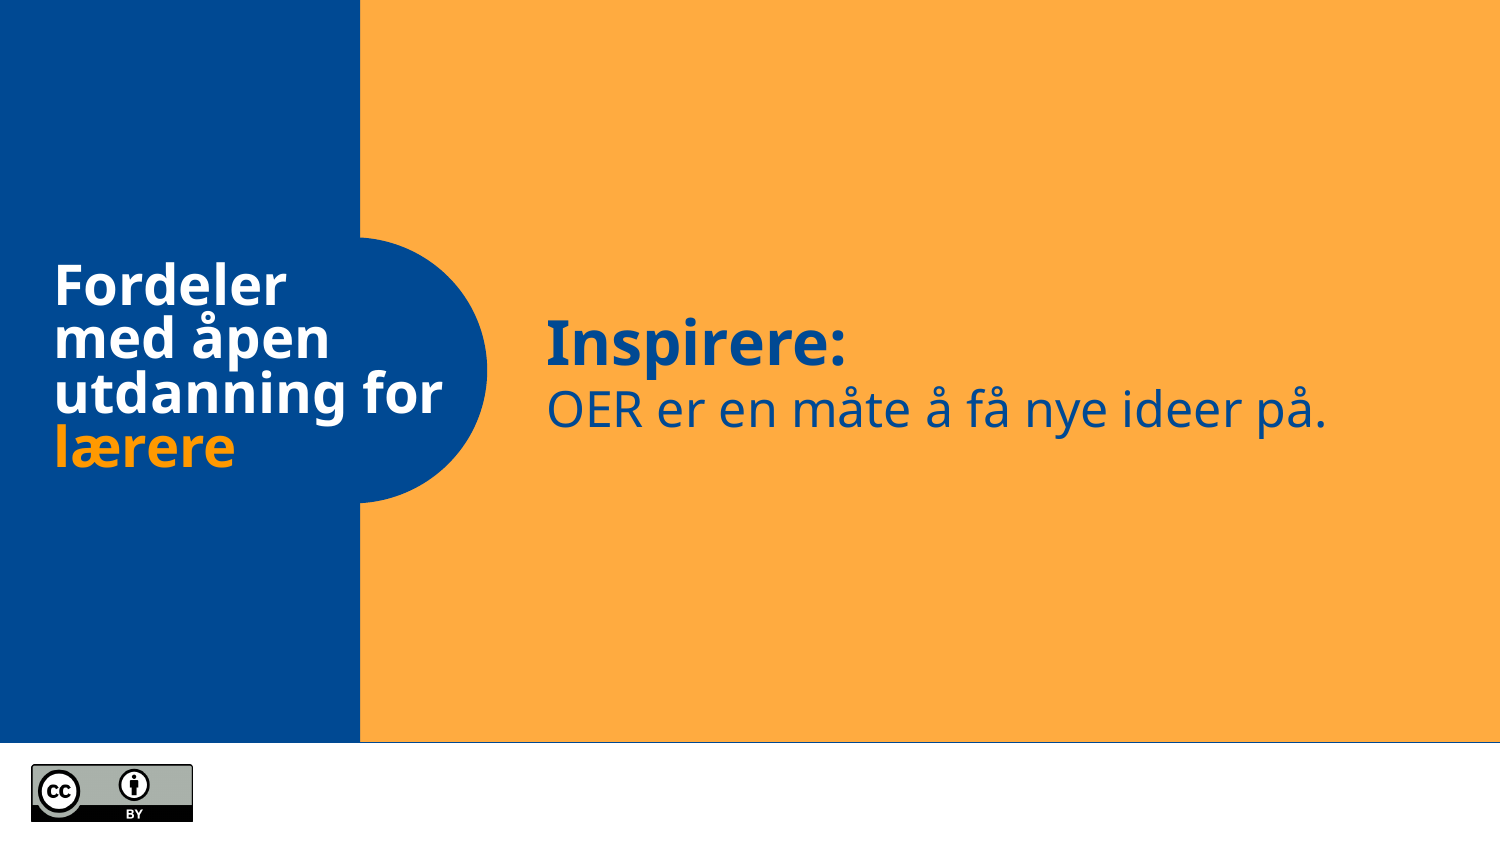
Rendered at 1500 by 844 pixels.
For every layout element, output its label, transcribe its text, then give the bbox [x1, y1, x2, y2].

text_box [0, 0, 361, 742]
text_box [471, 306, 488, 434]
text_box [300, 493, 405, 504]
text_box Fordeler med åpen utdanning for lærere [38, 246, 471, 493]
text_box [304, 237, 401, 246]
text_box [0, 750, 1500, 844]
picture [31, 764, 193, 822]
text_box Inspirere: OER er en måte å få nye ideer på. [531, 287, 1427, 453]
